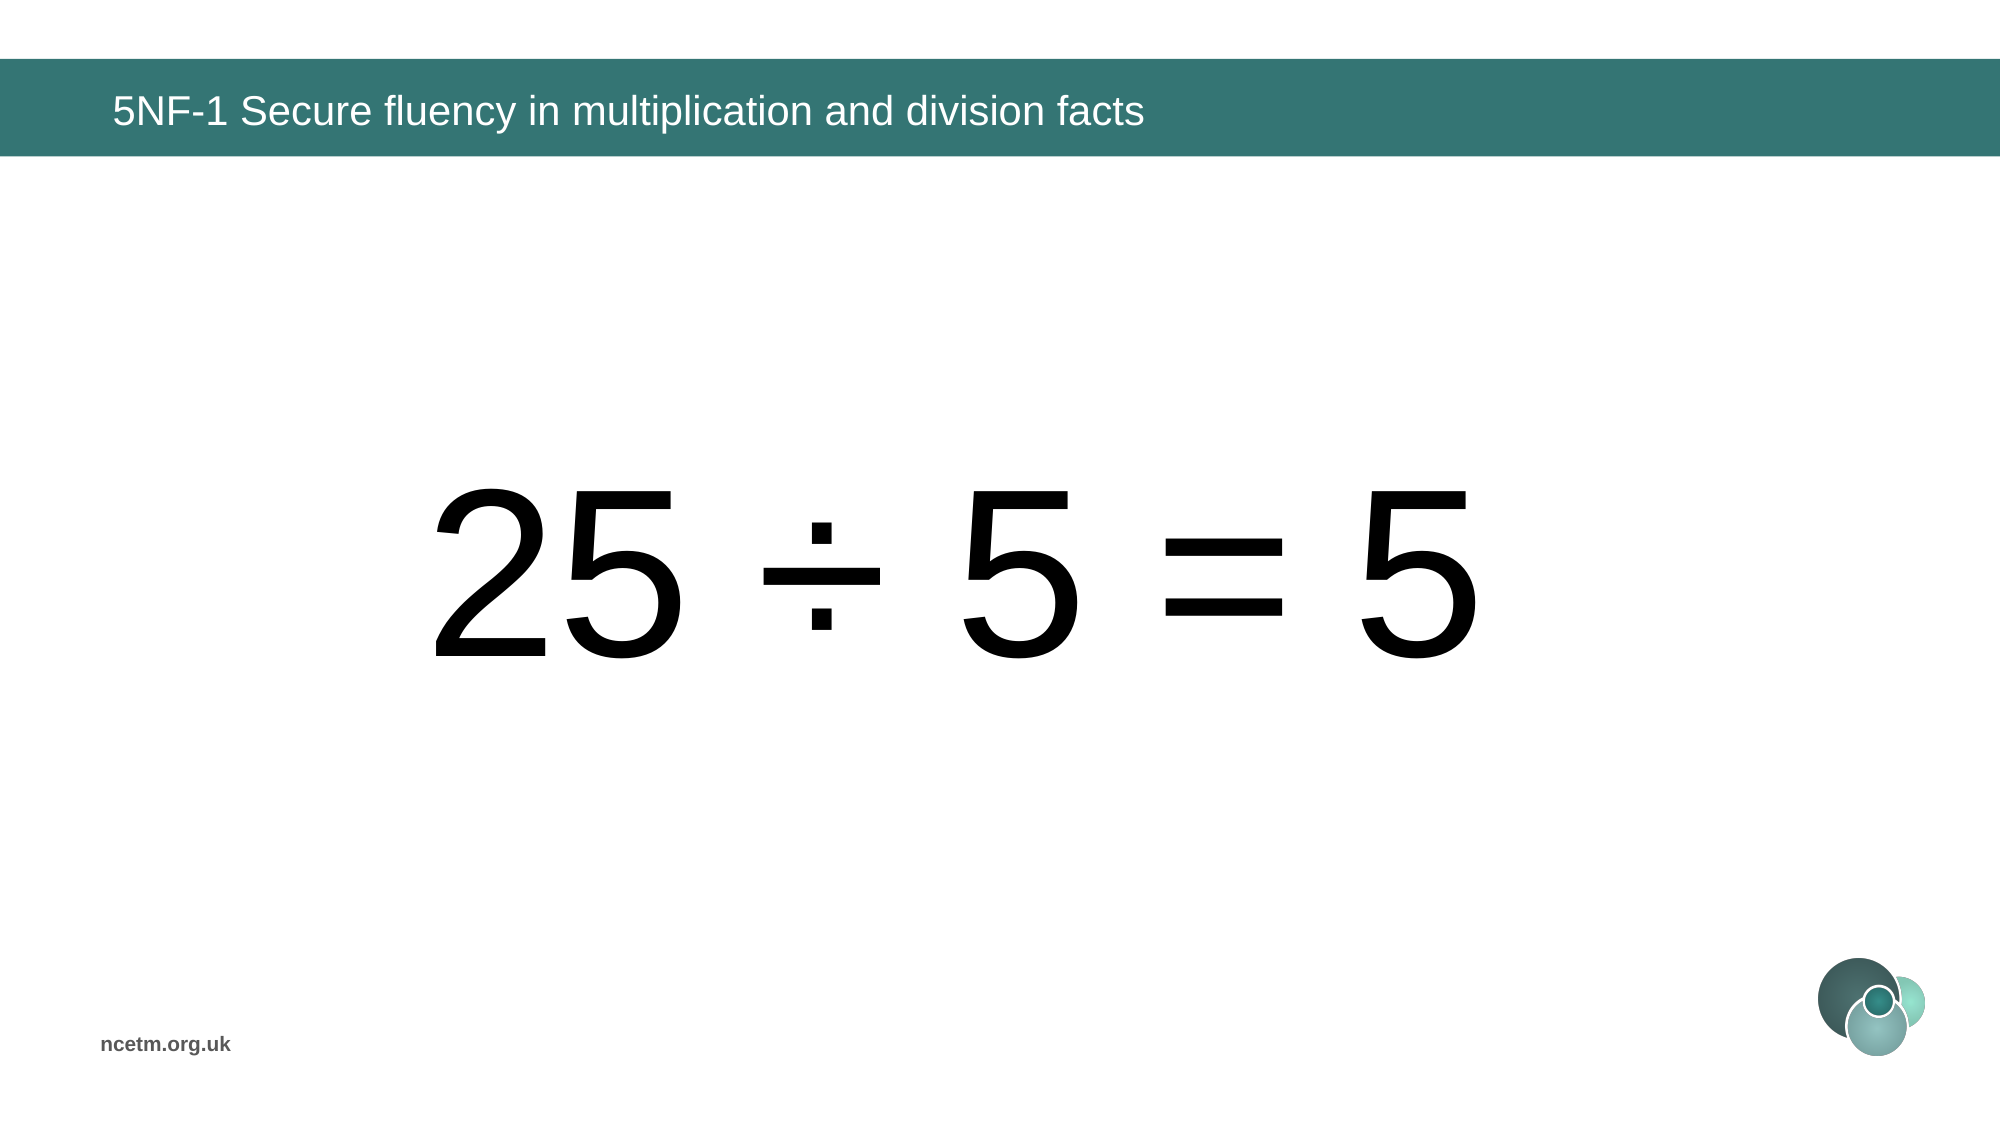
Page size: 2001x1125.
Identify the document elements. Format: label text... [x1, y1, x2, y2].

title 5NF-1 Secure fluency in multiplication and division facts [97, 76, 1945, 147]
text_box 25 ÷ 5 = [409, 409, 1337, 712]
picture [1818, 958, 1925, 1056]
text_box 5 [1337, 409, 1501, 712]
